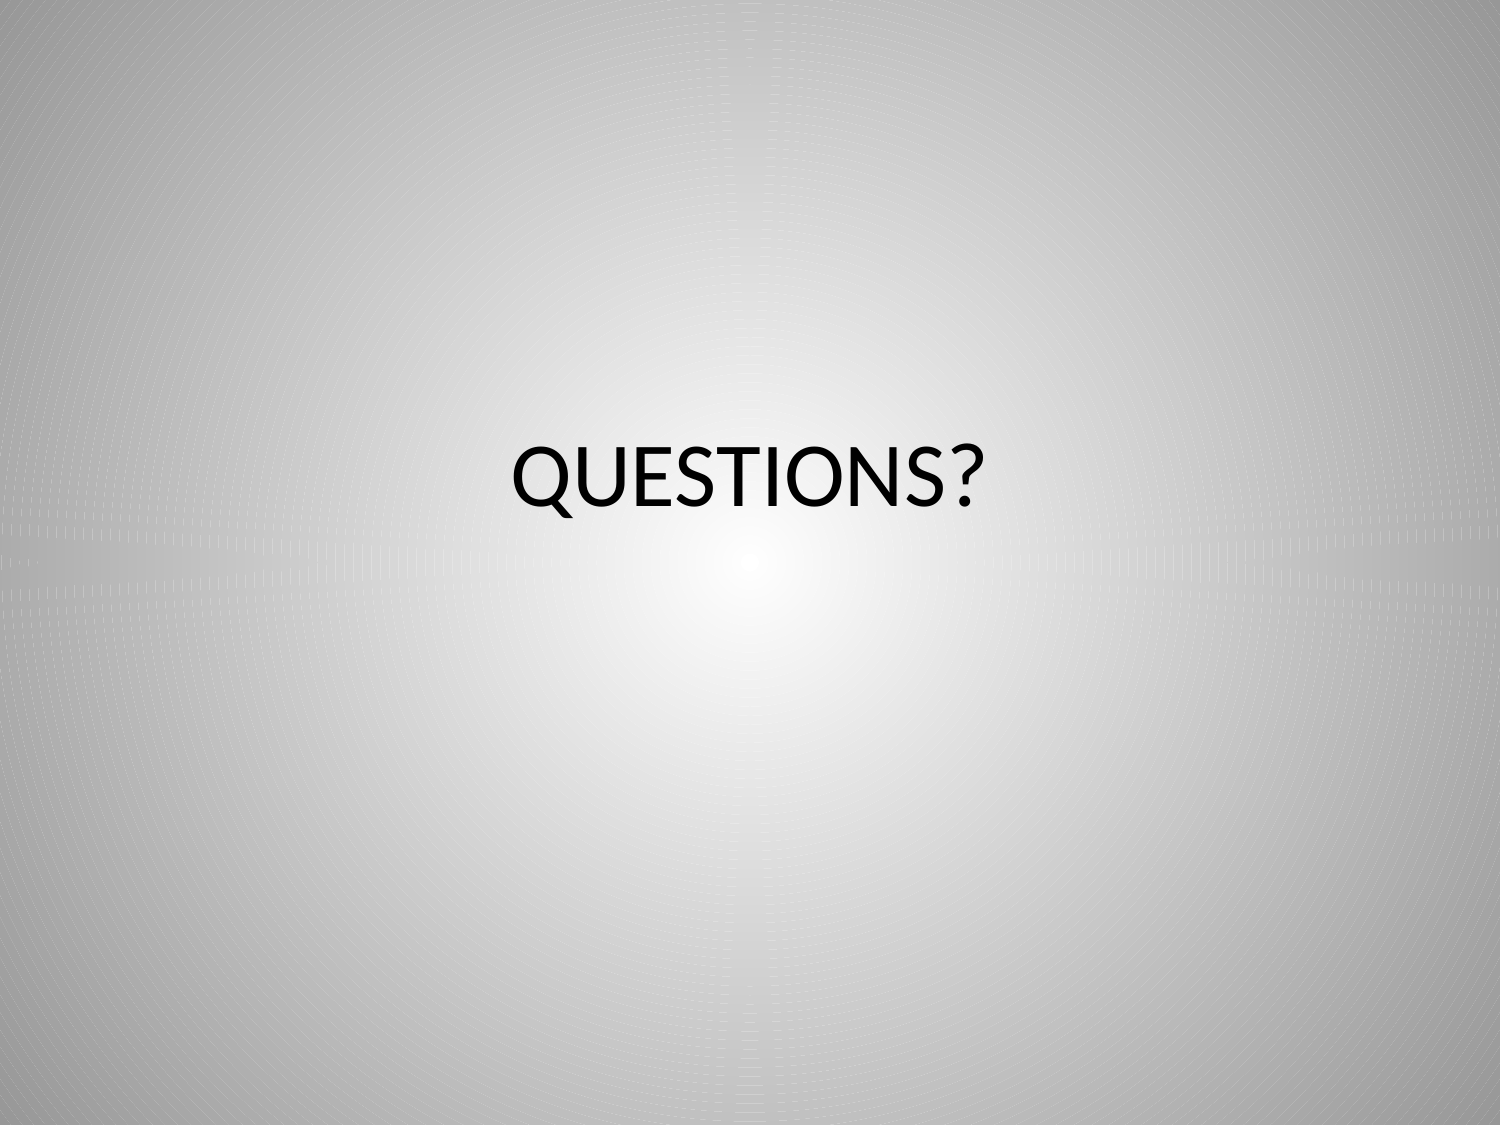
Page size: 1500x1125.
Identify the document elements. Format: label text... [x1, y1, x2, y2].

title QUESTIONS? [112, 349, 1388, 591]
